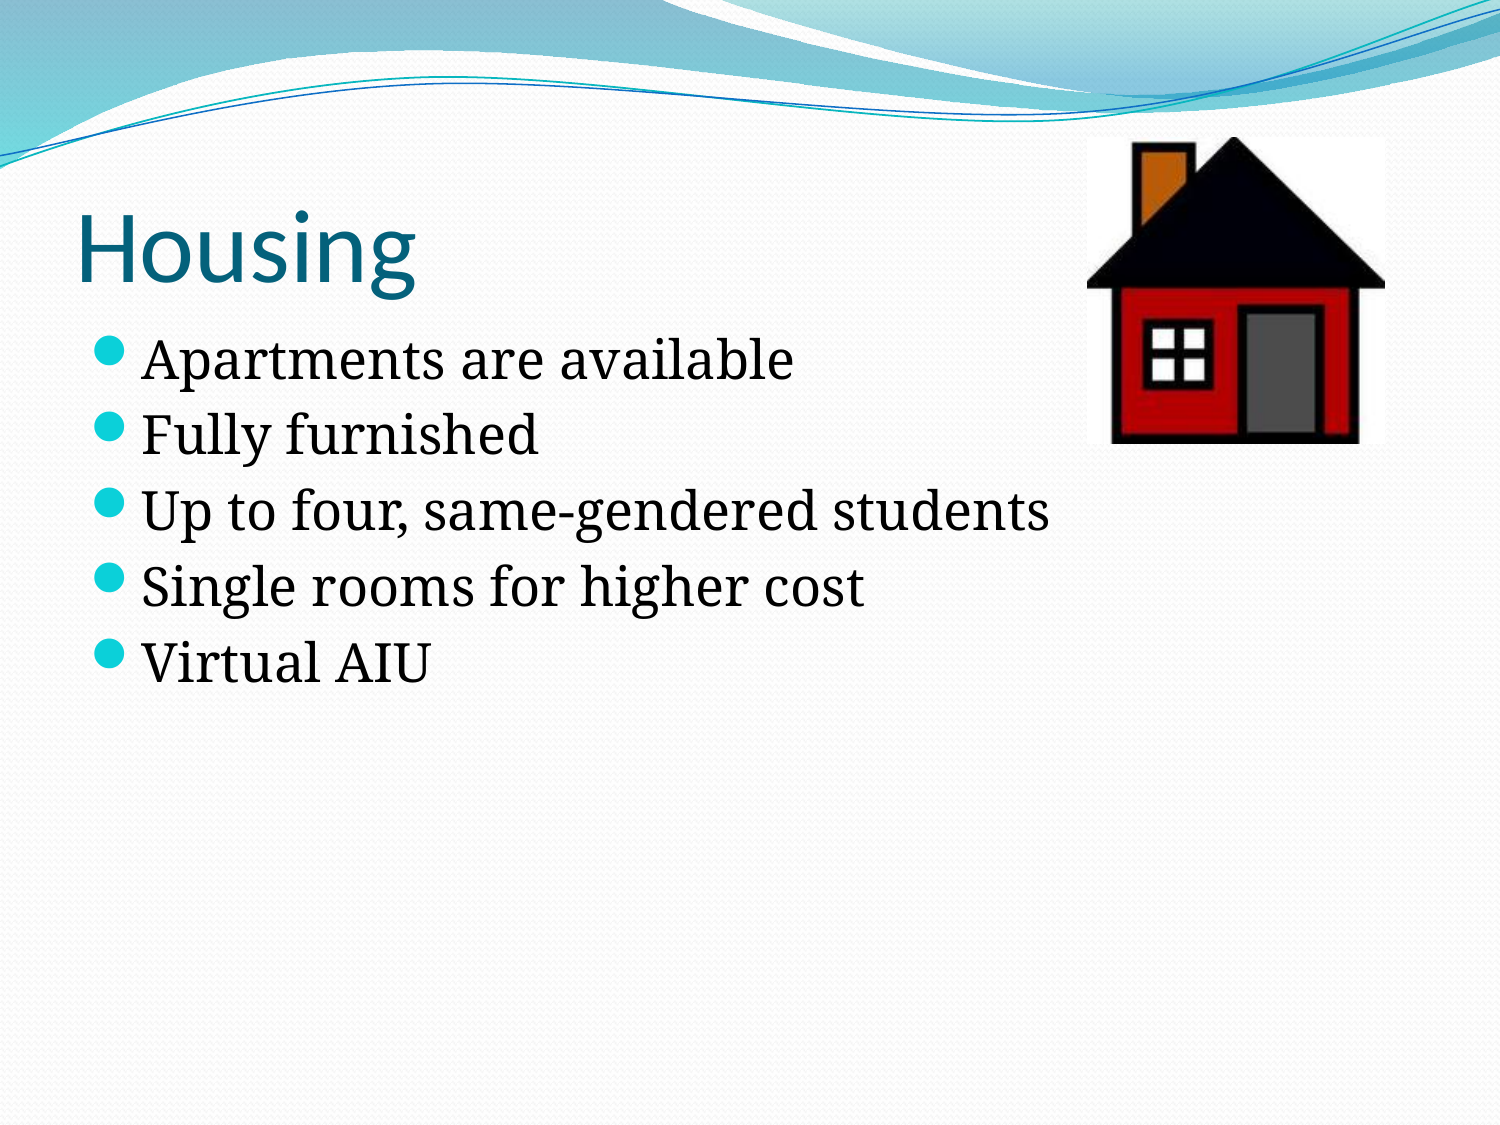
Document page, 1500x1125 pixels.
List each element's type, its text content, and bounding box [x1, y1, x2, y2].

list Apartments are available Fully furnished Up to four, same-gendered students Single rooms for higher cost Virtual AIU [74, 317, 1426, 1038]
picture [1087, 137, 1385, 444]
title Housing [74, 115, 1426, 304]
